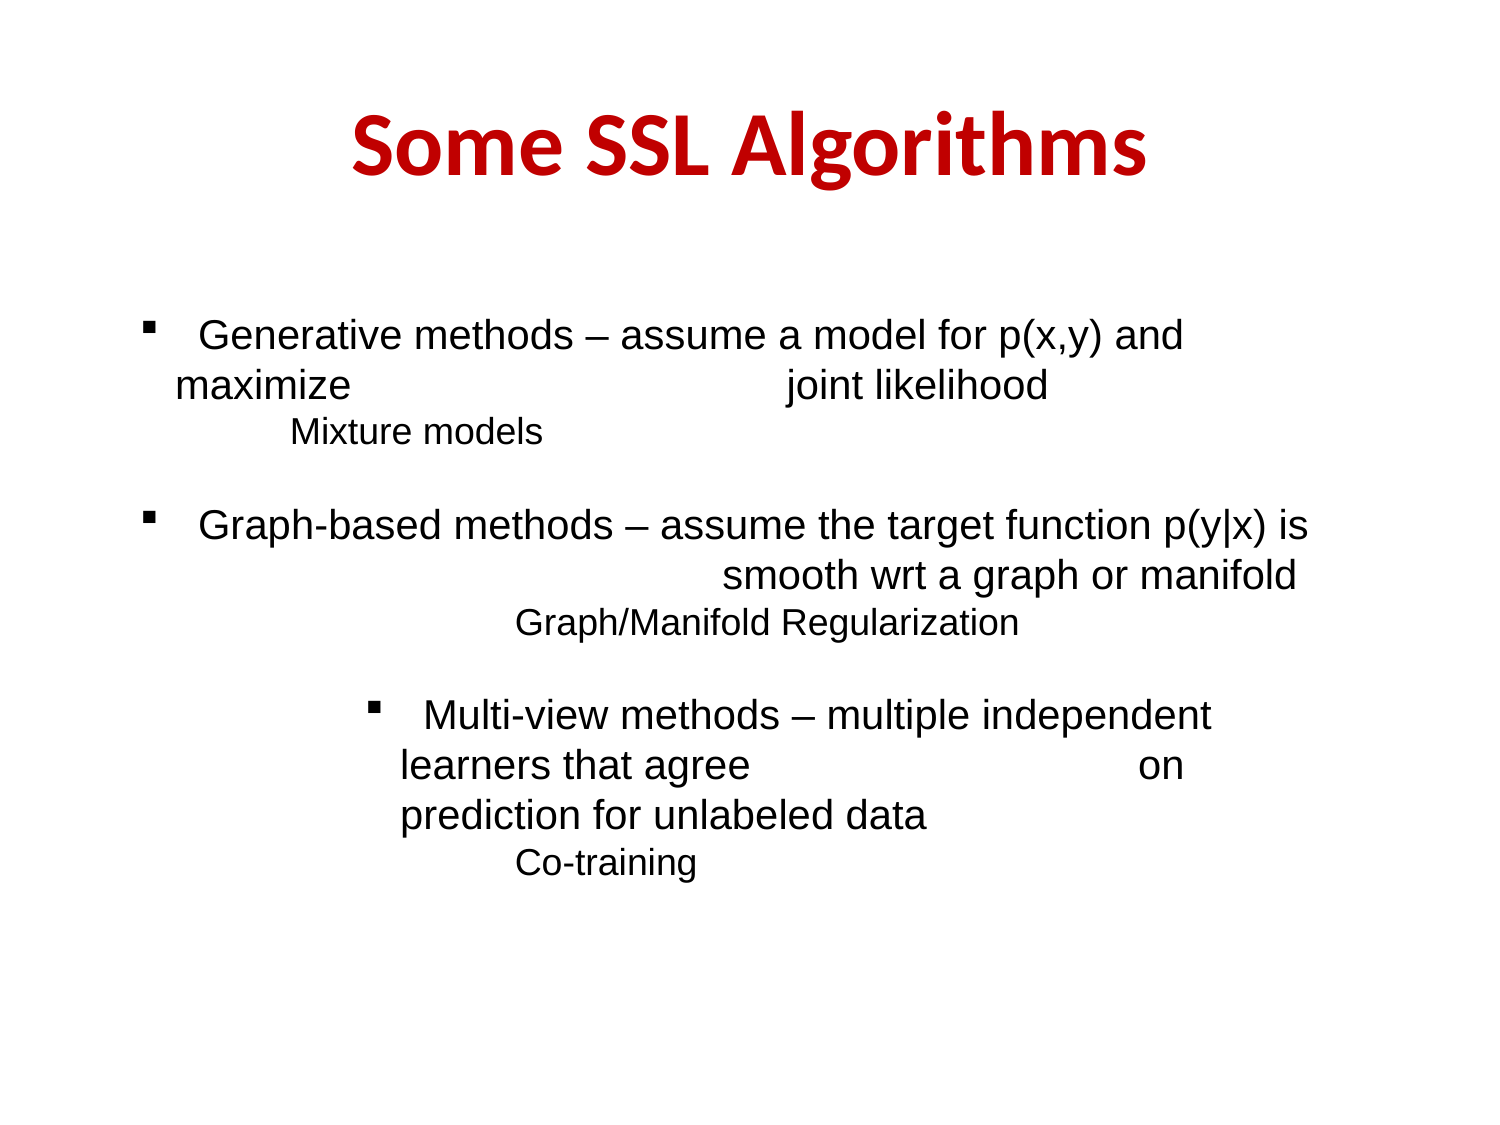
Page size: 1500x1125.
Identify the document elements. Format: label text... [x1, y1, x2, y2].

title Some SSL Algorithms [75, 45, 1425, 233]
text_box Generative methods – assume a model for p(x,y) and maximize joint likelihood Mixture models Graph-based methods – assume the target function p(y|x) is smooth wrt a graph or manifold Graph/Manifold Regularization Multi-view methods – multiple independent learners that agree on prediction for unlabeled data Co-training [125, 299, 1375, 980]
